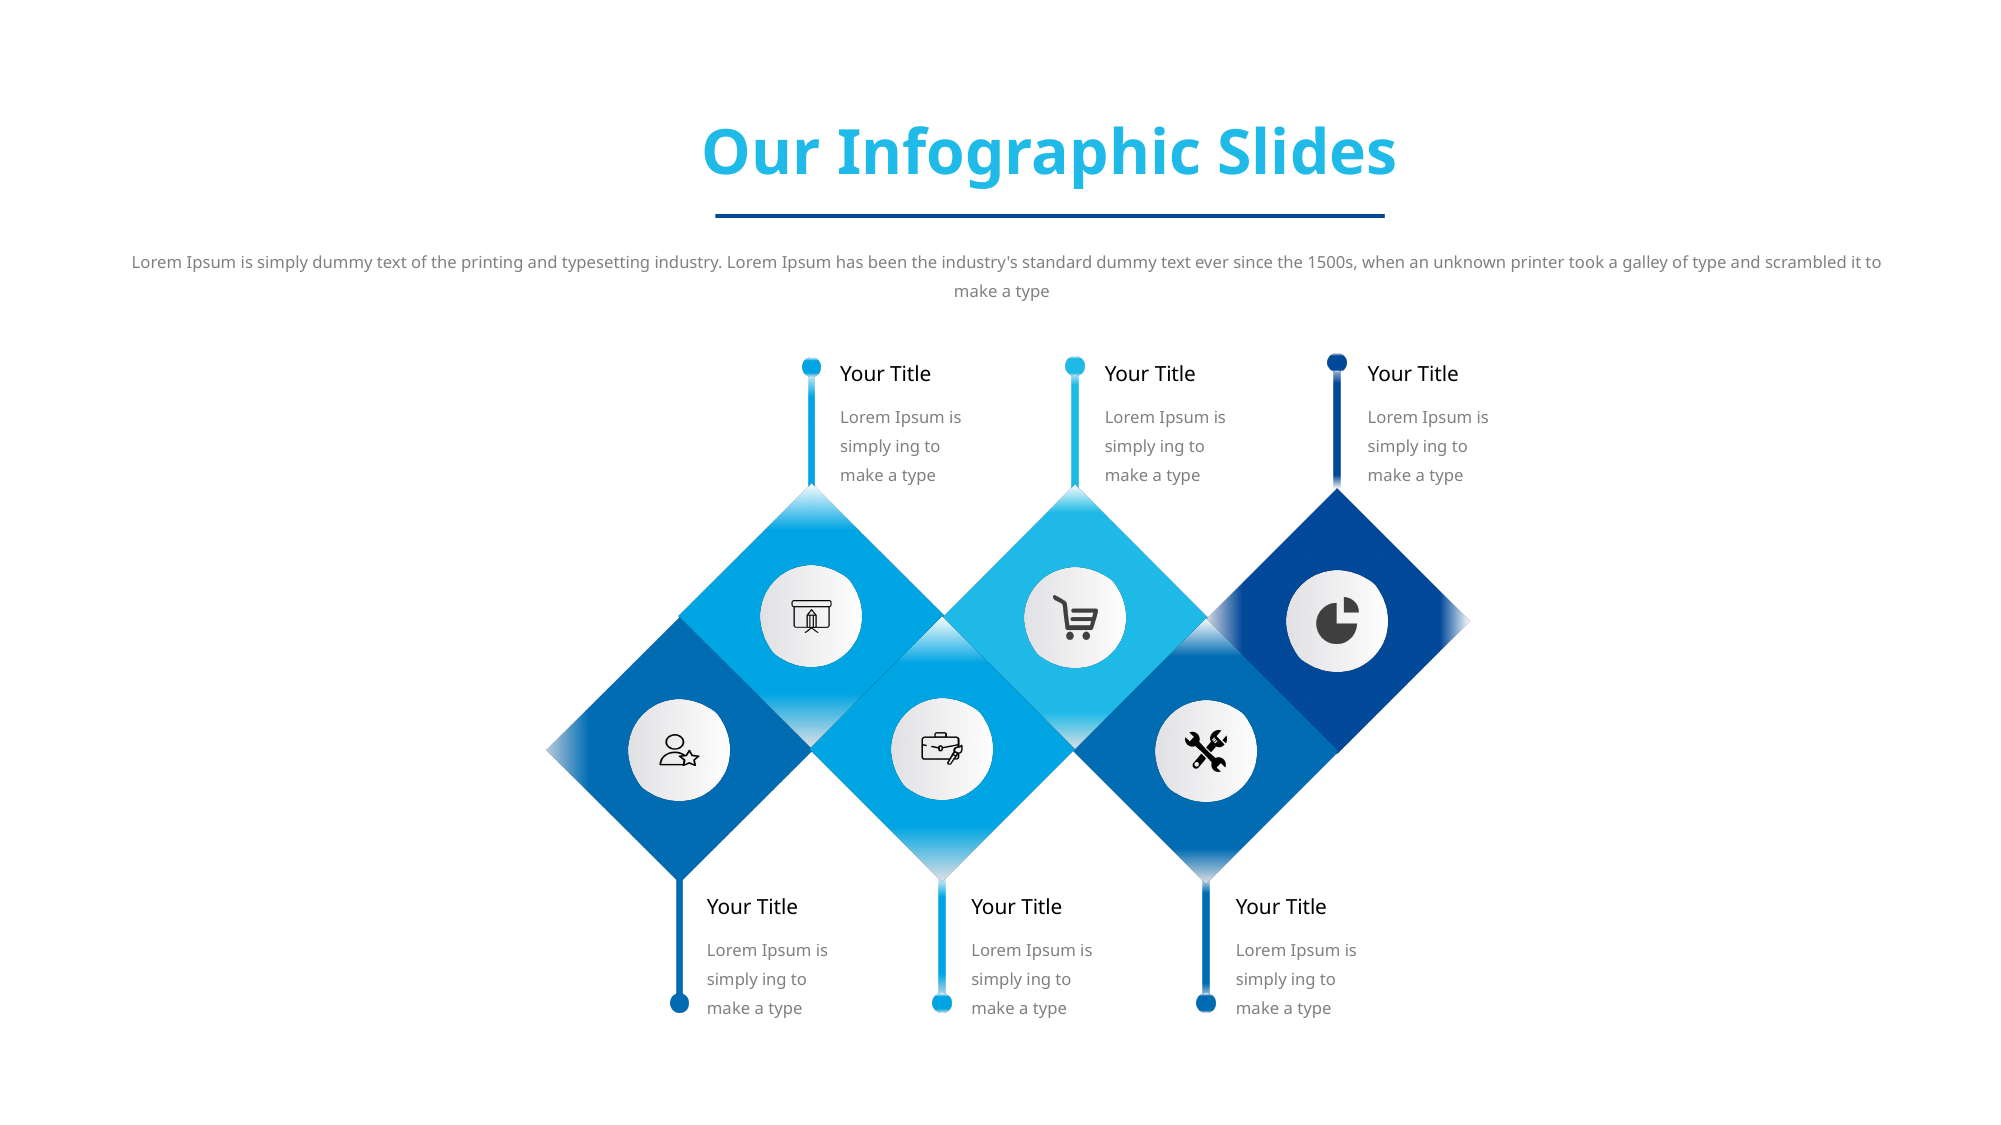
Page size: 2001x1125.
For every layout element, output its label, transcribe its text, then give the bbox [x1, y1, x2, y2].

text_box Your Title [1089, 353, 1229, 389]
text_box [1155, 700, 1257, 802]
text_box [932, 882, 952, 1013]
text_box Your Title [692, 886, 832, 923]
text_box Lorem Ipsum is simply ing to make a type [1089, 389, 1248, 488]
text_box Lorem Ipsum is simply ing to make a type [1353, 389, 1511, 493]
text_box Our Infographic Slides [685, 104, 1415, 195]
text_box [1065, 356, 1085, 484]
text_box Lorem Ipsum is simply ing to make a type [1221, 923, 1379, 1026]
text_box Your Title [1353, 353, 1493, 389]
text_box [801, 357, 821, 483]
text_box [1327, 353, 1347, 488]
picture [761, 616, 861, 666]
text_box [669, 875, 689, 1013]
text_box Your Title [956, 886, 1096, 923]
text_box Lorem Ipsum is simply ing to make a type [956, 923, 1114, 1026]
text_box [891, 698, 993, 800]
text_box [760, 565, 862, 617]
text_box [1196, 884, 1216, 1013]
text_box Lorem Ipsum is simply ing to make a type [692, 923, 850, 1026]
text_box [1024, 567, 1126, 618]
picture [546, 483, 1470, 884]
text_box Lorem Ipsum is simply ing to make a type [825, 389, 983, 484]
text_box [1286, 570, 1388, 672]
text_box Your Title [825, 353, 965, 389]
text_box Your Title [1221, 886, 1361, 923]
text_box Lorem Ipsum is simply dummy text of the printing and typesetting industry. Lorem Ipsum has been the industry's standard dummy text ever since the 1500s, when an unknown printer took a galley of type and scrambled it to make a type [101, 235, 1916, 309]
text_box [628, 699, 730, 801]
picture [715, 214, 1385, 218]
